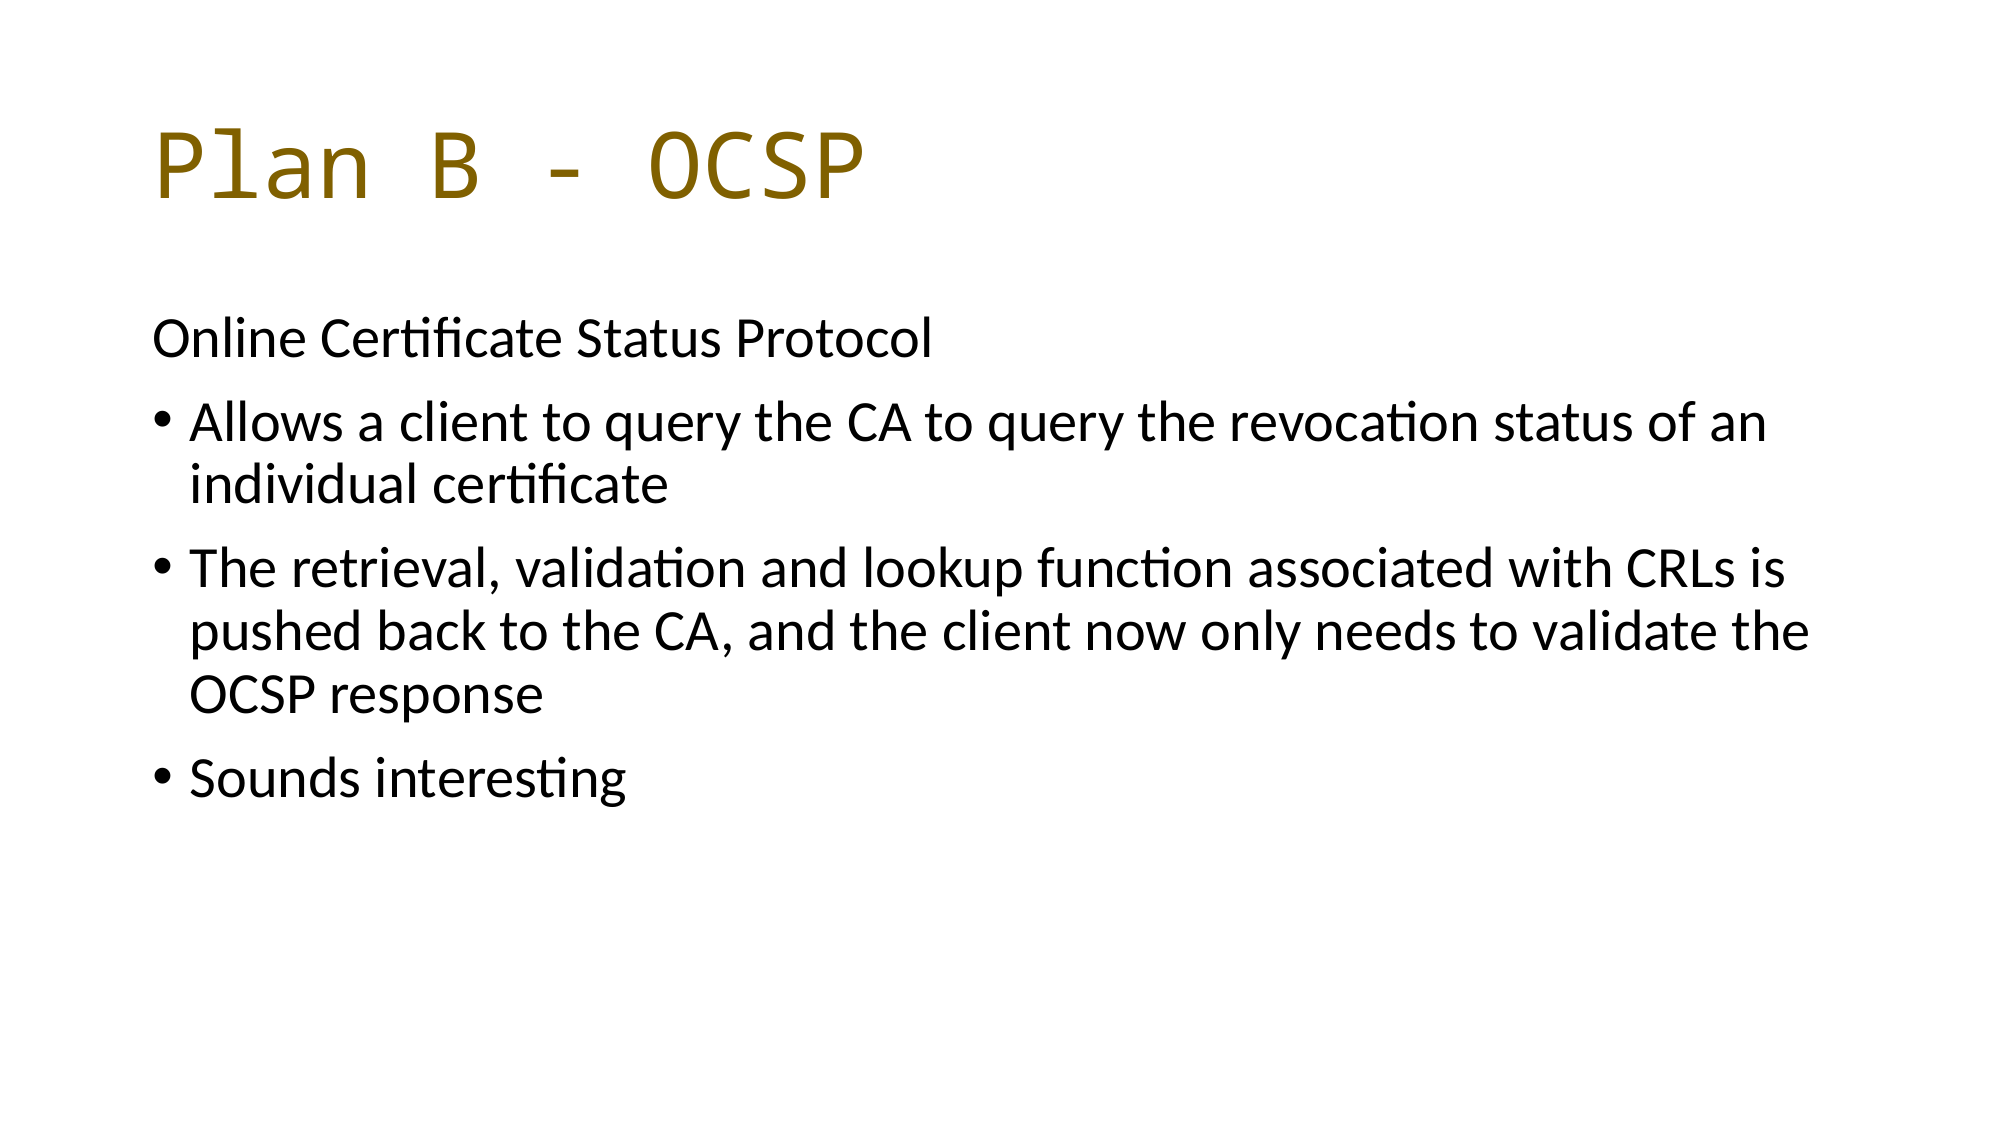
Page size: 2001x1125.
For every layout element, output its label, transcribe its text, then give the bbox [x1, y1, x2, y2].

title Plan B - OCSP [137, 59, 1863, 278]
list Online Certificate Status Protocol Allows a client to query the CA to query the revocation status of an individual certificate The retrieval, validation and lookup function associated with CRLs is pushed back to the CA, and the client now only needs to validate the OCSP response Sounds interesting [137, 299, 1863, 1014]
